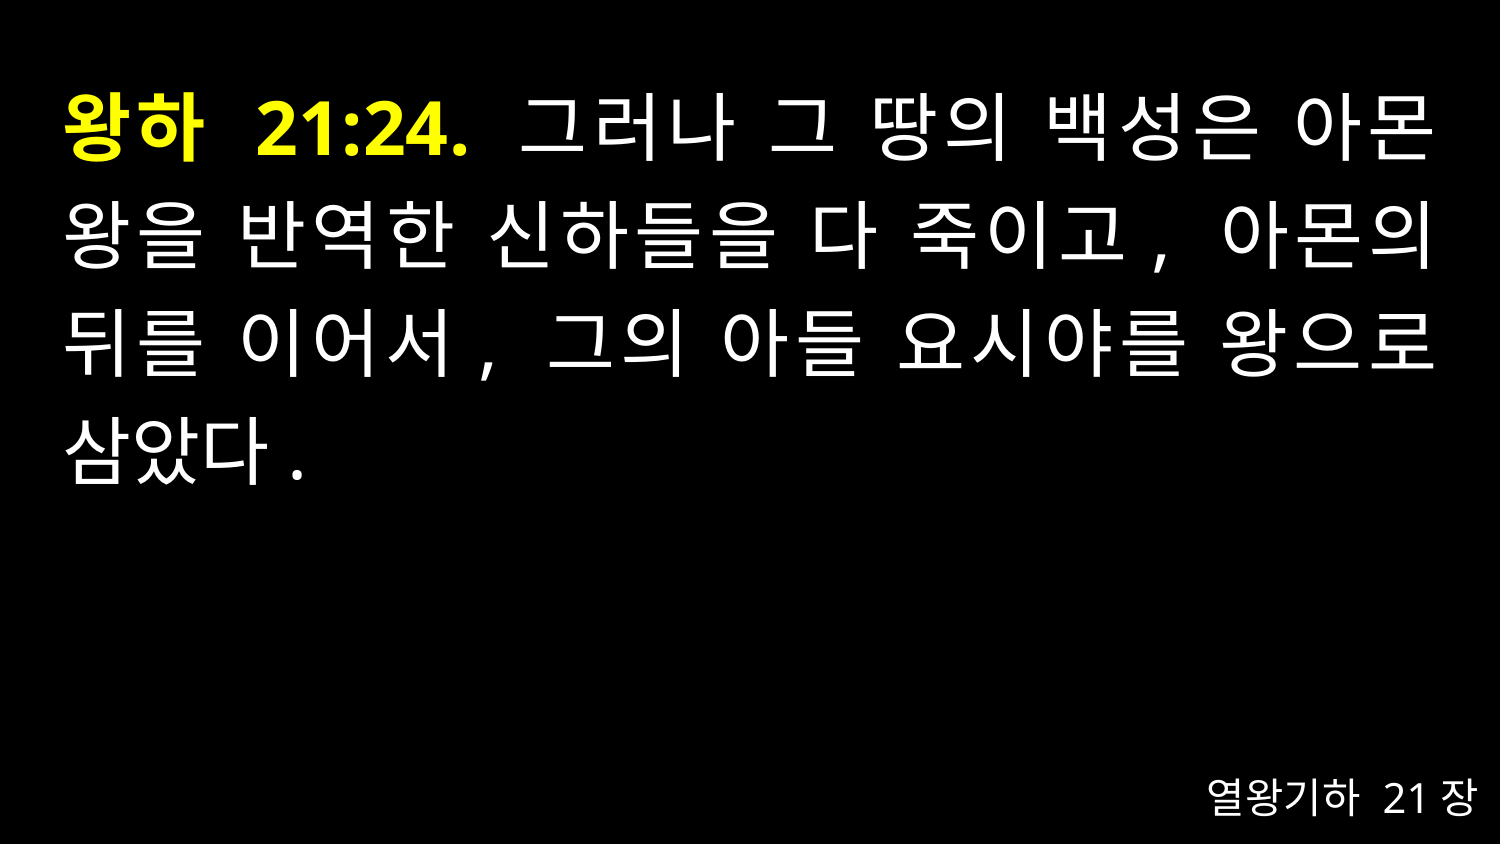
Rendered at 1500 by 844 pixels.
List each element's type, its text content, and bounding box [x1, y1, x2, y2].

subtitle 열왕기하 21장 [916, 770, 1500, 844]
title 왕하 21:24. 그러나 그 땅의 백성은 아몬 왕을 반역한 신하들을 다 죽이고, 아몬의 뒤를 이어서, 그의 아들 요시야를 왕으로 삼았다. [0, 0, 1500, 844]
